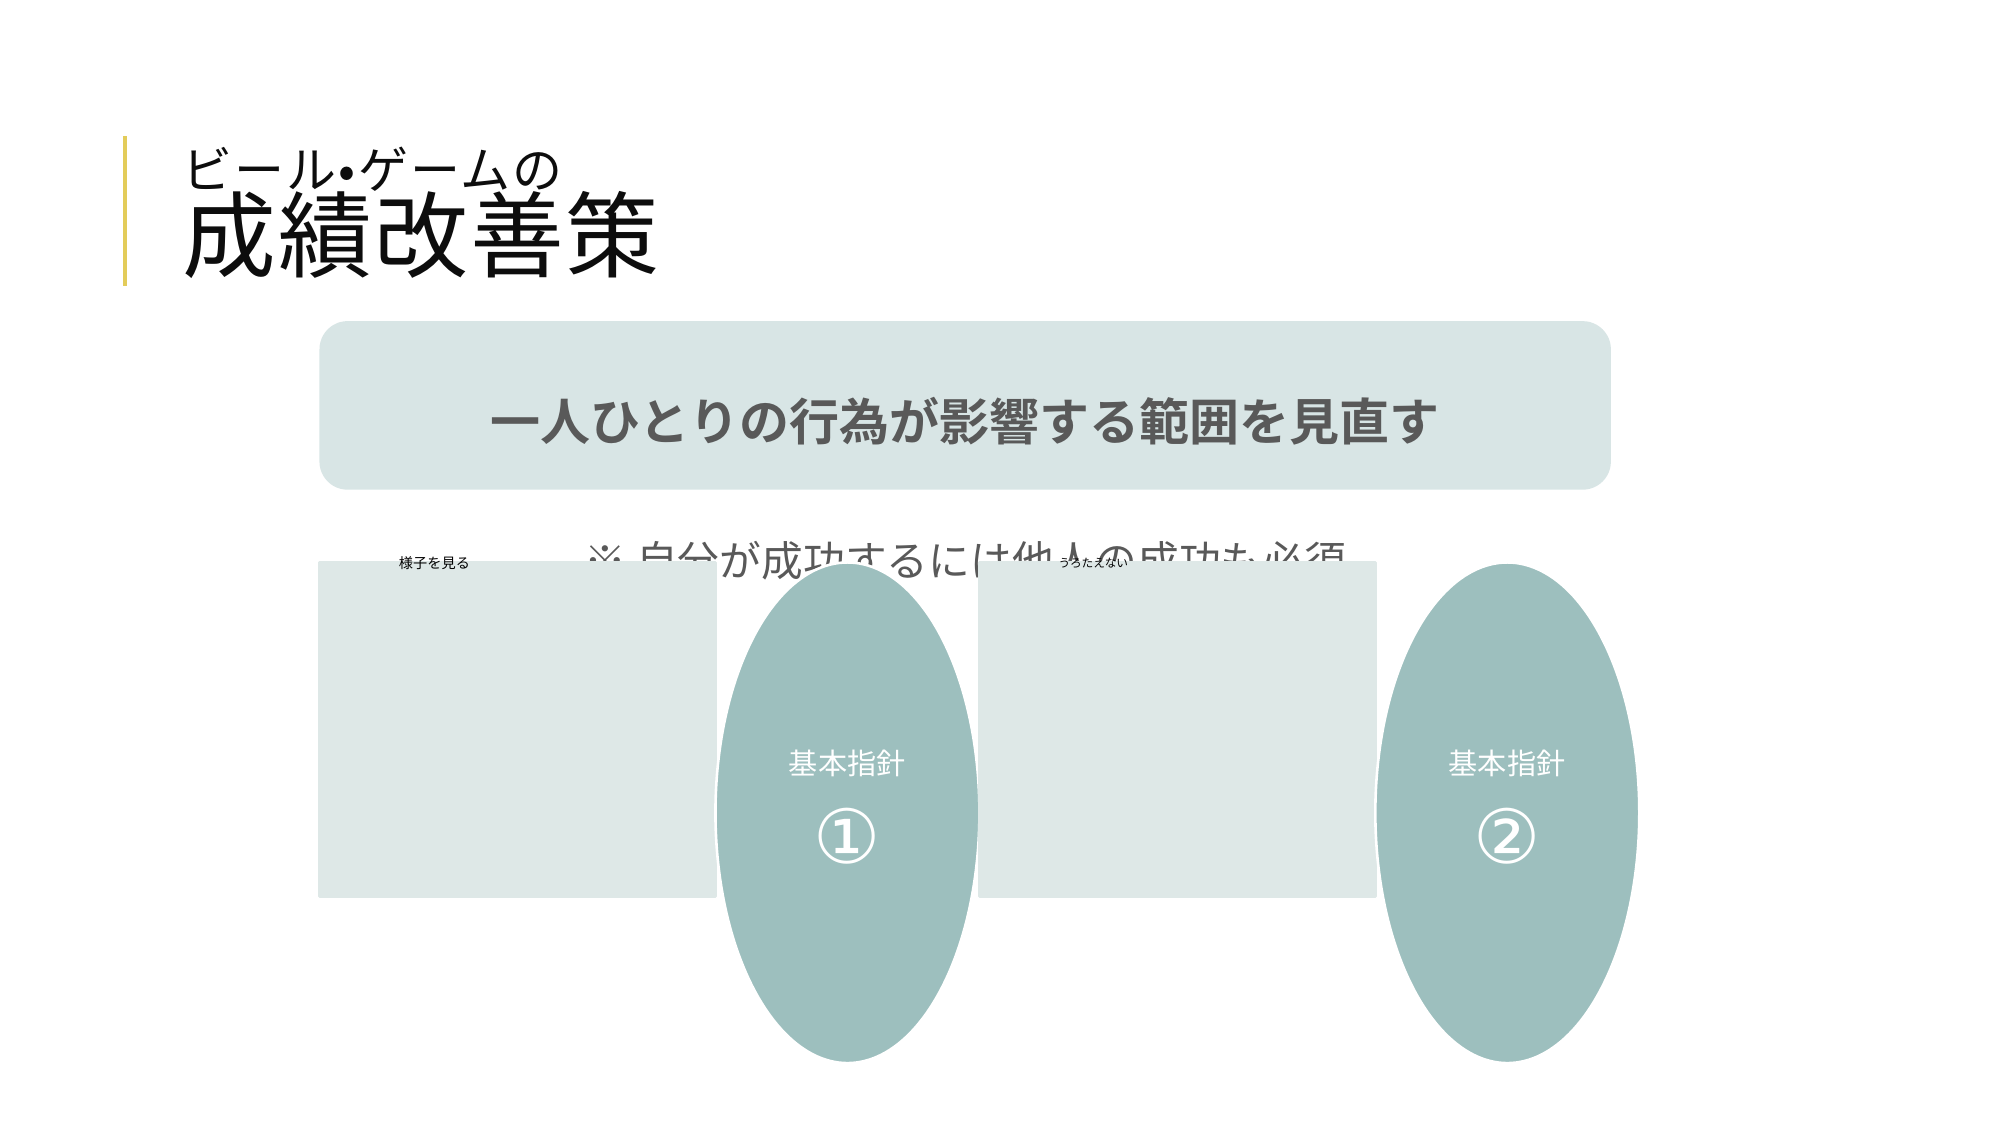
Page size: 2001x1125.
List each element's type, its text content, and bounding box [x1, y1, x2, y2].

title ビール・ゲームの 成績改善策 [168, 96, 1763, 342]
list ※自分が成功するには他人の成功も必須 [168, 375, 1763, 1035]
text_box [319, 562, 1640, 1064]
text_box 一人ひとりの行為が影響する範囲を見直す [318, 319, 1613, 491]
